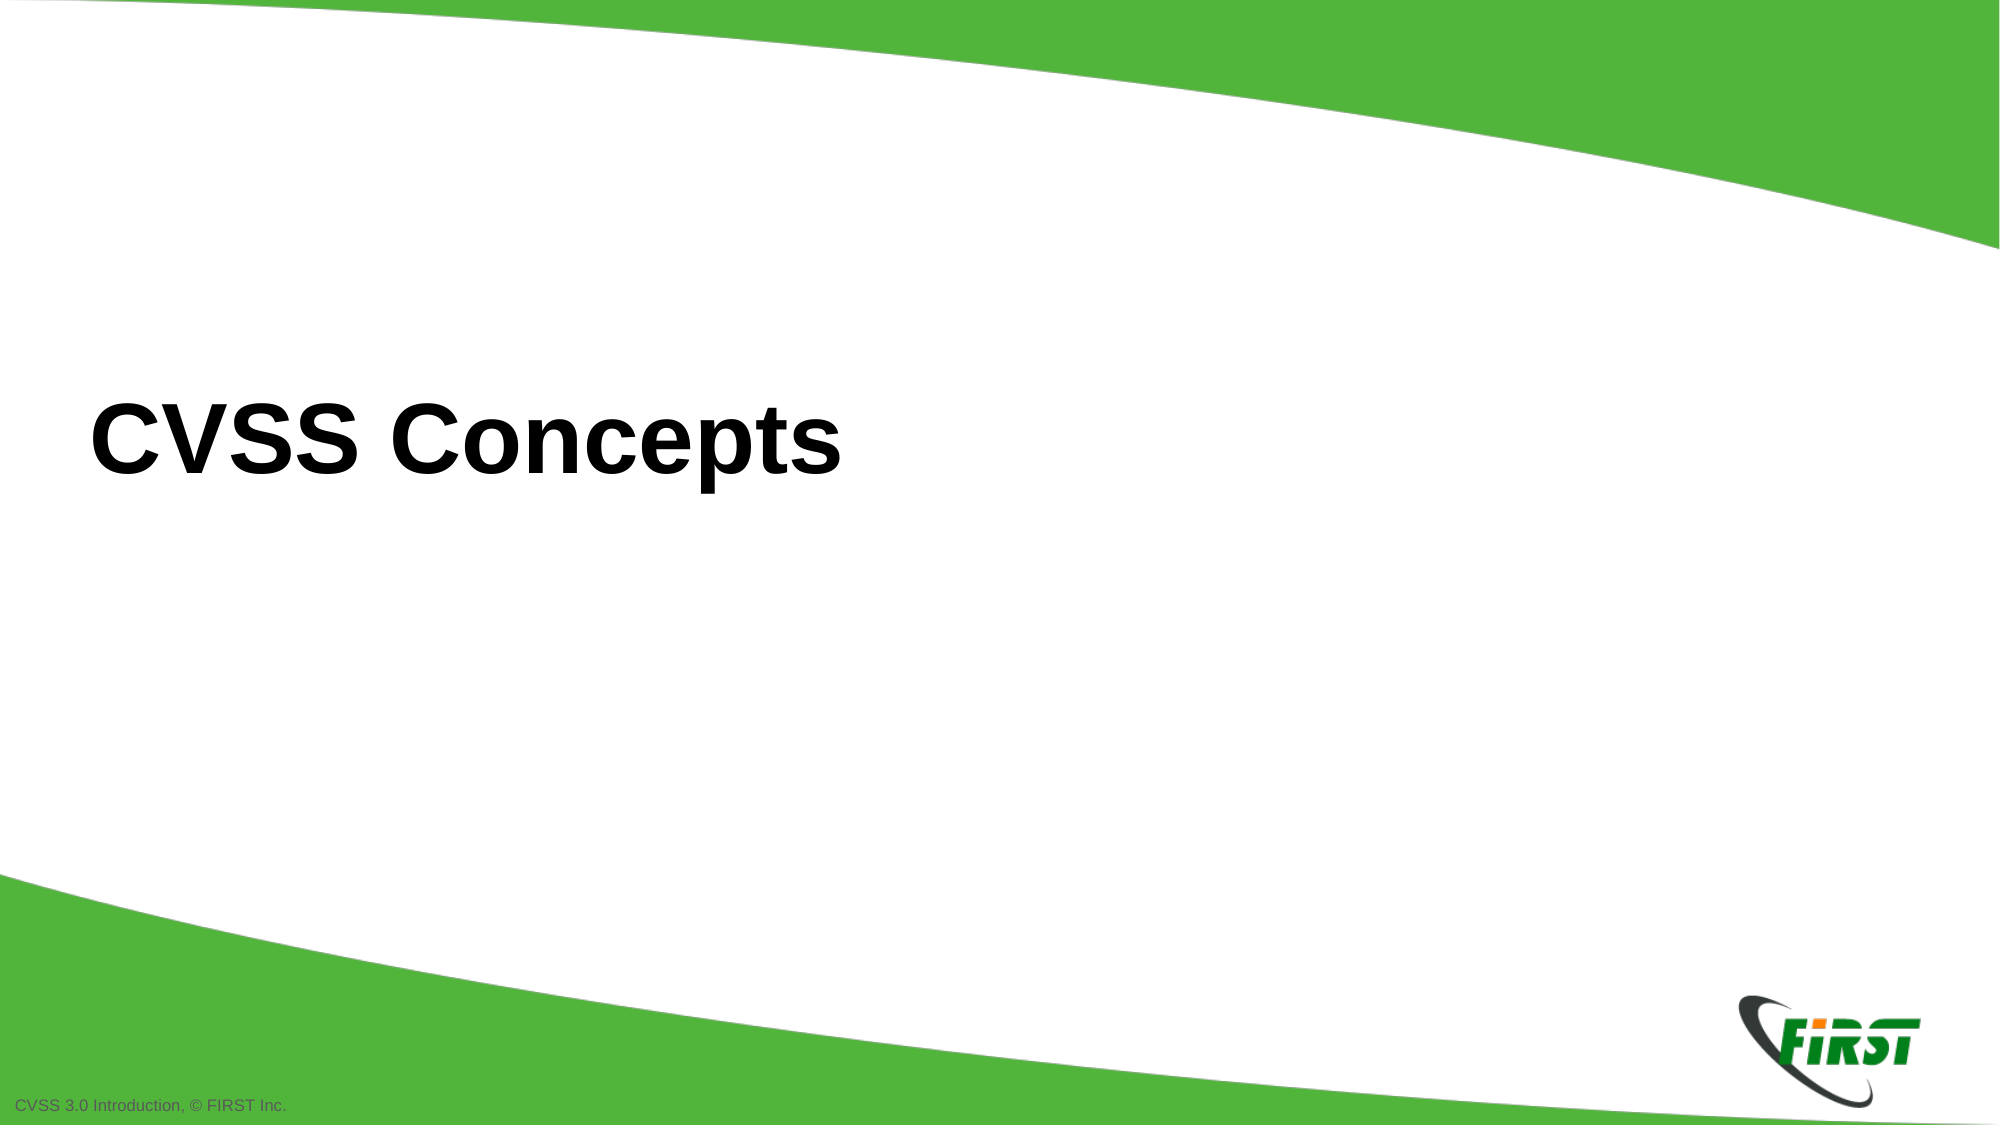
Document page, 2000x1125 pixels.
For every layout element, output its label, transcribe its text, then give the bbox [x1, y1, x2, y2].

text_box [74, 761, 1800, 973]
picture [0, 0, 2000, 1125]
text_box CVSS Concepts [74, 366, 1800, 715]
